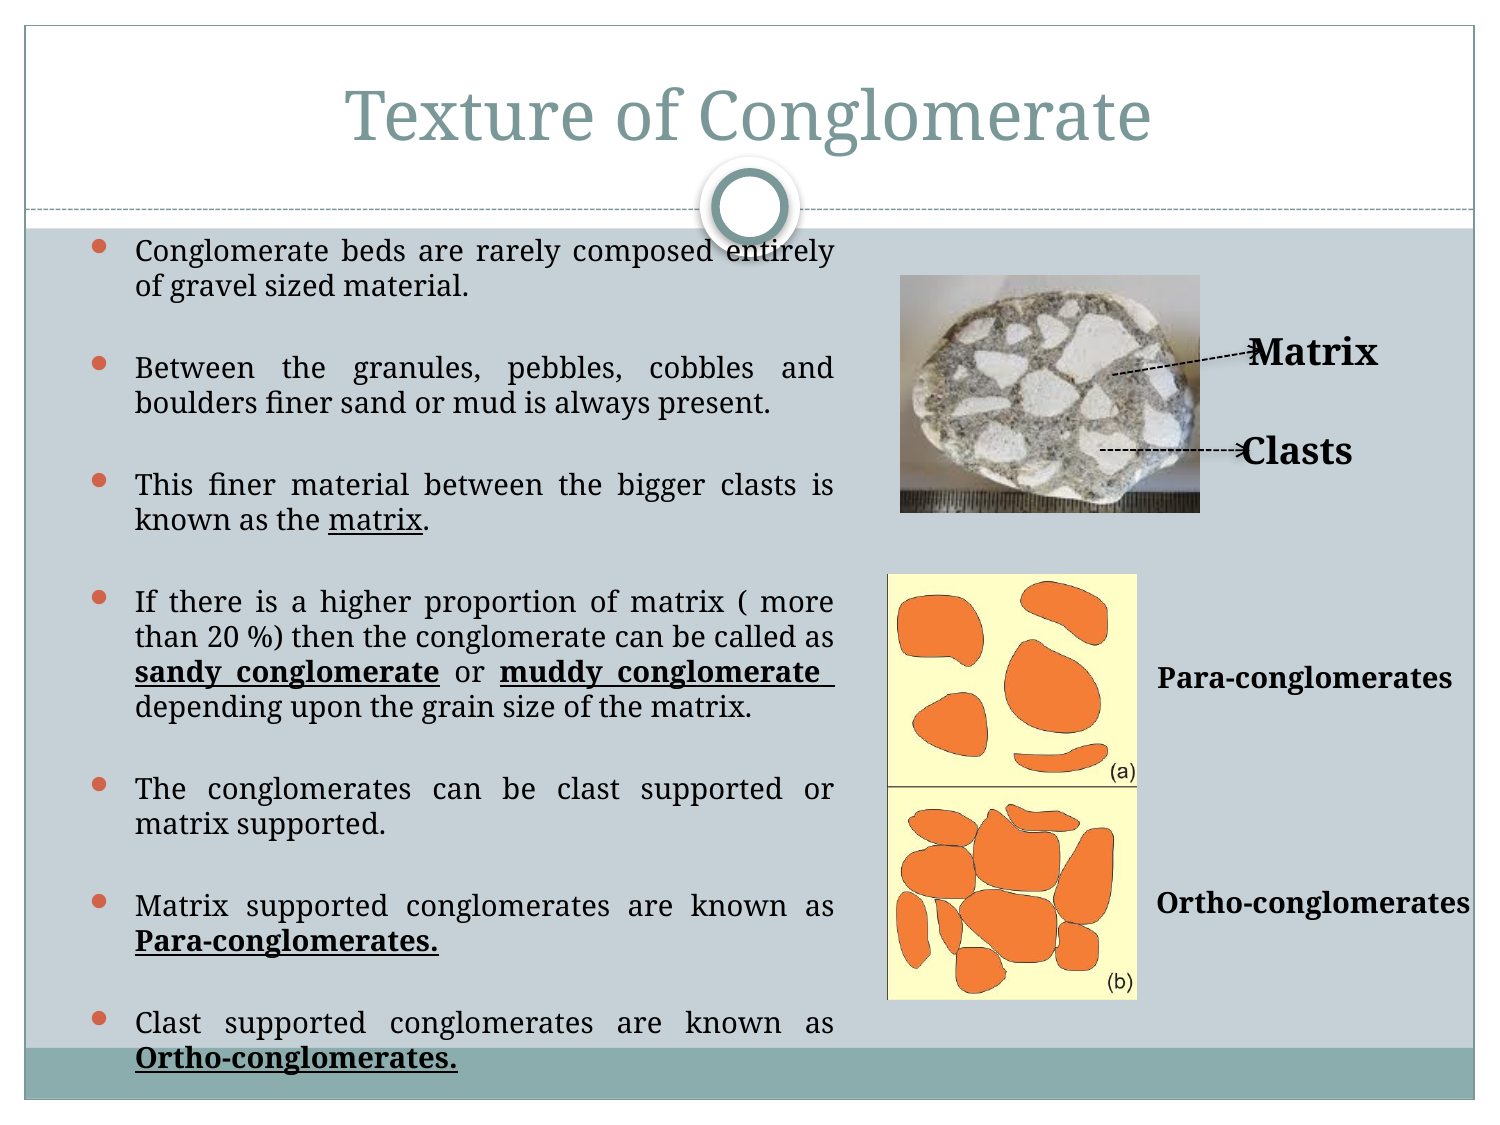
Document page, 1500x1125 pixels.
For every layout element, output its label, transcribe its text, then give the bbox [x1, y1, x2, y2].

title Texture of Conglomerate [49, 37, 1450, 162]
text_box Ortho-conglomerates [1142, 877, 1486, 928]
text_box Para-conglomerates [1142, 652, 1469, 703]
picture [887, 574, 1137, 1001]
list Conglomerate beds are rarely composed entirely of gravel sized material. Between the granules, pebbles, cobbles and boulders finer sand or mud is always present. This finer material between the bigger clasts is known as the matrix. If there is a higher proportion of matrix ( more than 20 %) then the conglomerate can be called as sandy conglomerate or muddy conglomerate depending upon the grain size of the matrix. The conglomerates can be clast supported or matrix supported. Matrix supported conglomerates are known as Para-conglomerates. Clast supported conglomerates are known as Ortho-conglomerates. [75, 224, 850, 1100]
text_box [899, 274, 1381, 513]
